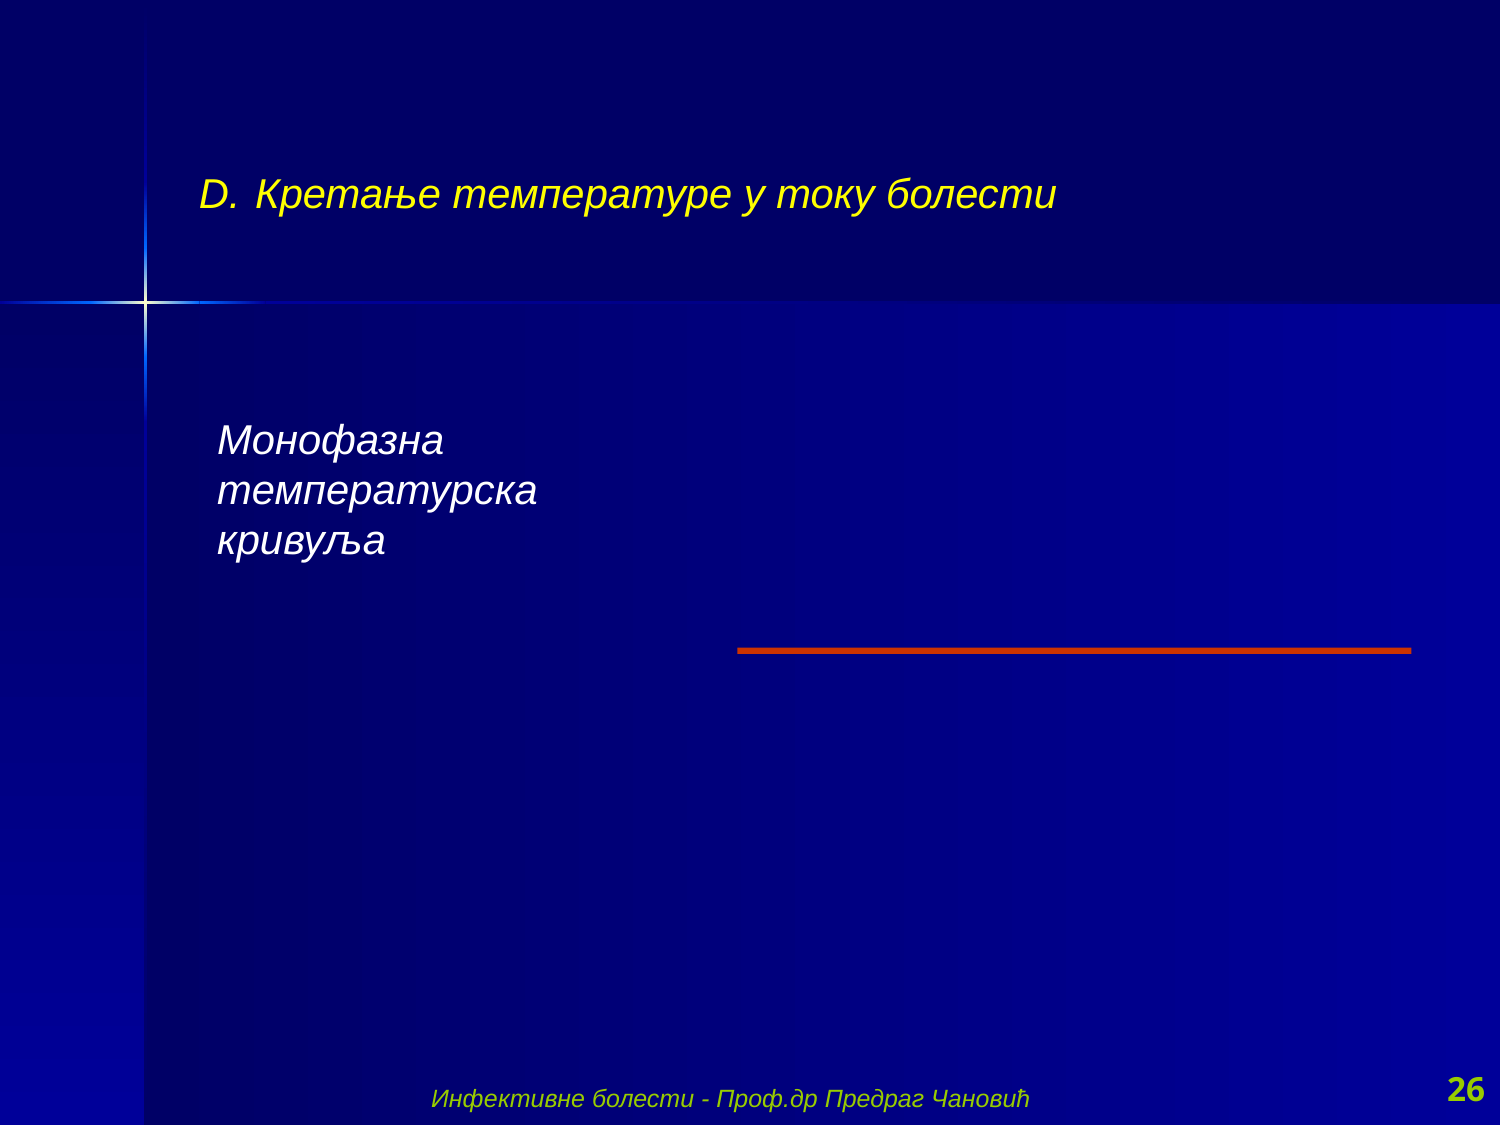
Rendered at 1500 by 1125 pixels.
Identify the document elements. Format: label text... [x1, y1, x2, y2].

text_box Кретање температуре у току болести [184, 159, 1084, 225]
text_box Монофазна температурска кривуља [202, 405, 565, 570]
footer Инфективне болести - Проф.др Предраг Чановић [412, 1074, 1051, 1125]
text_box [674, 404, 1419, 749]
slide_number 26 [1354, 1059, 1500, 1125]
